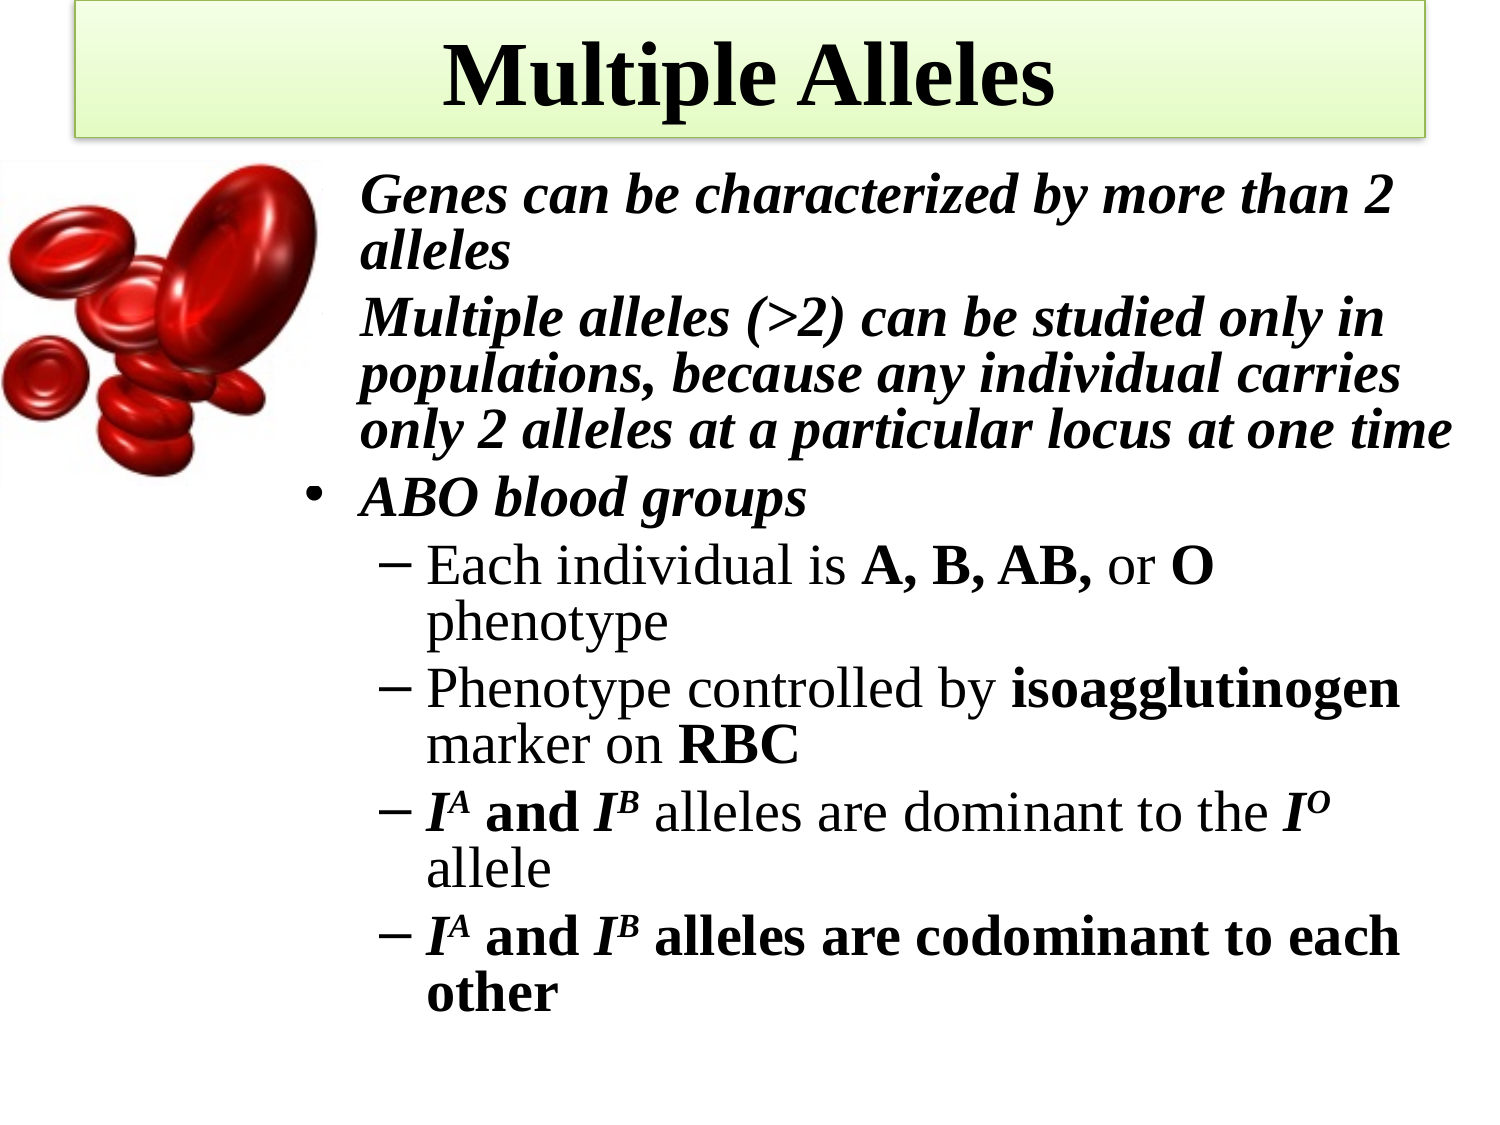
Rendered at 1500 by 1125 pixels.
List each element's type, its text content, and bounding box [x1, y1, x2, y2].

list Genes can be characterized by more than 2 alleles Multiple alleles (>2) can be studied only in populations, because any individual carries only 2 alleles at a particular locus at one time ABO blood groups Each individual is A, B, AB, or O phenotype Phenotype controlled by isoagglutinogen marker on RBC IA and IB alleles are dominant to the IO allele IA and IB alleles are codominant to each other [289, 160, 1483, 1086]
picture [0, 160, 322, 487]
title Multiple Alleles [74, 0, 1426, 138]
